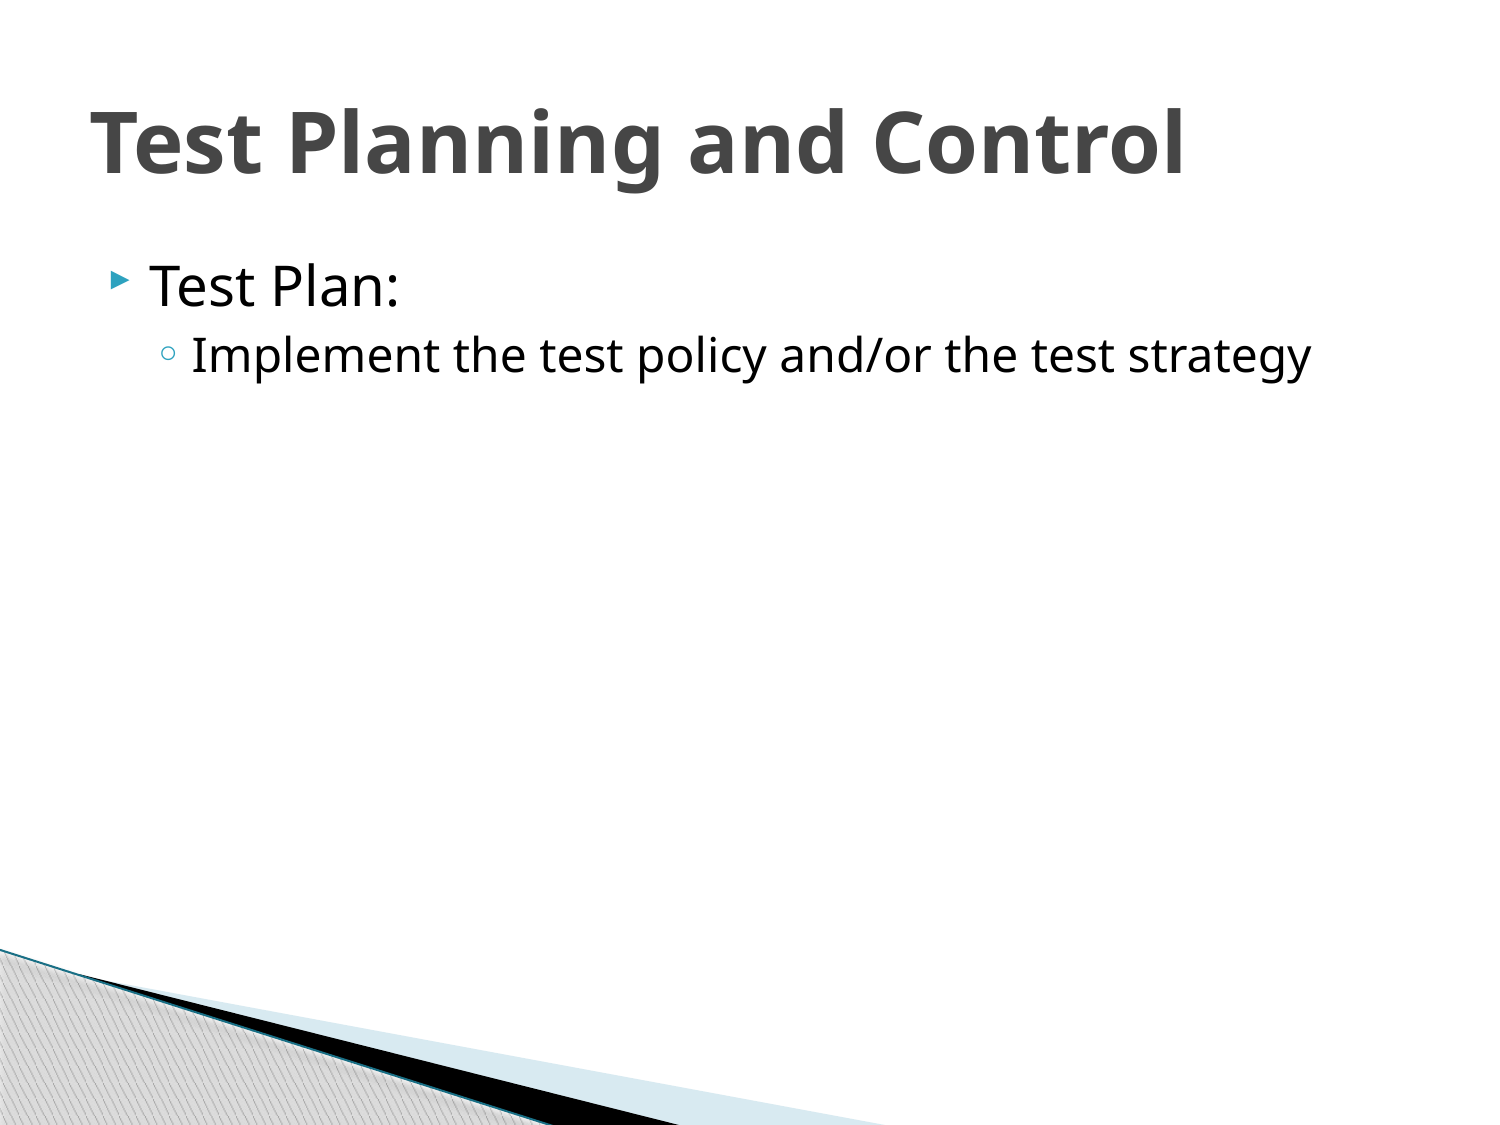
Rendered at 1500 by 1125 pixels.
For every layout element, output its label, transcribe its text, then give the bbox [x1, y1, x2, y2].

title Test Planning and Control [75, 45, 1425, 233]
list Test Plan: Implement the test policy and/or the test strategy [75, 243, 1388, 1047]
